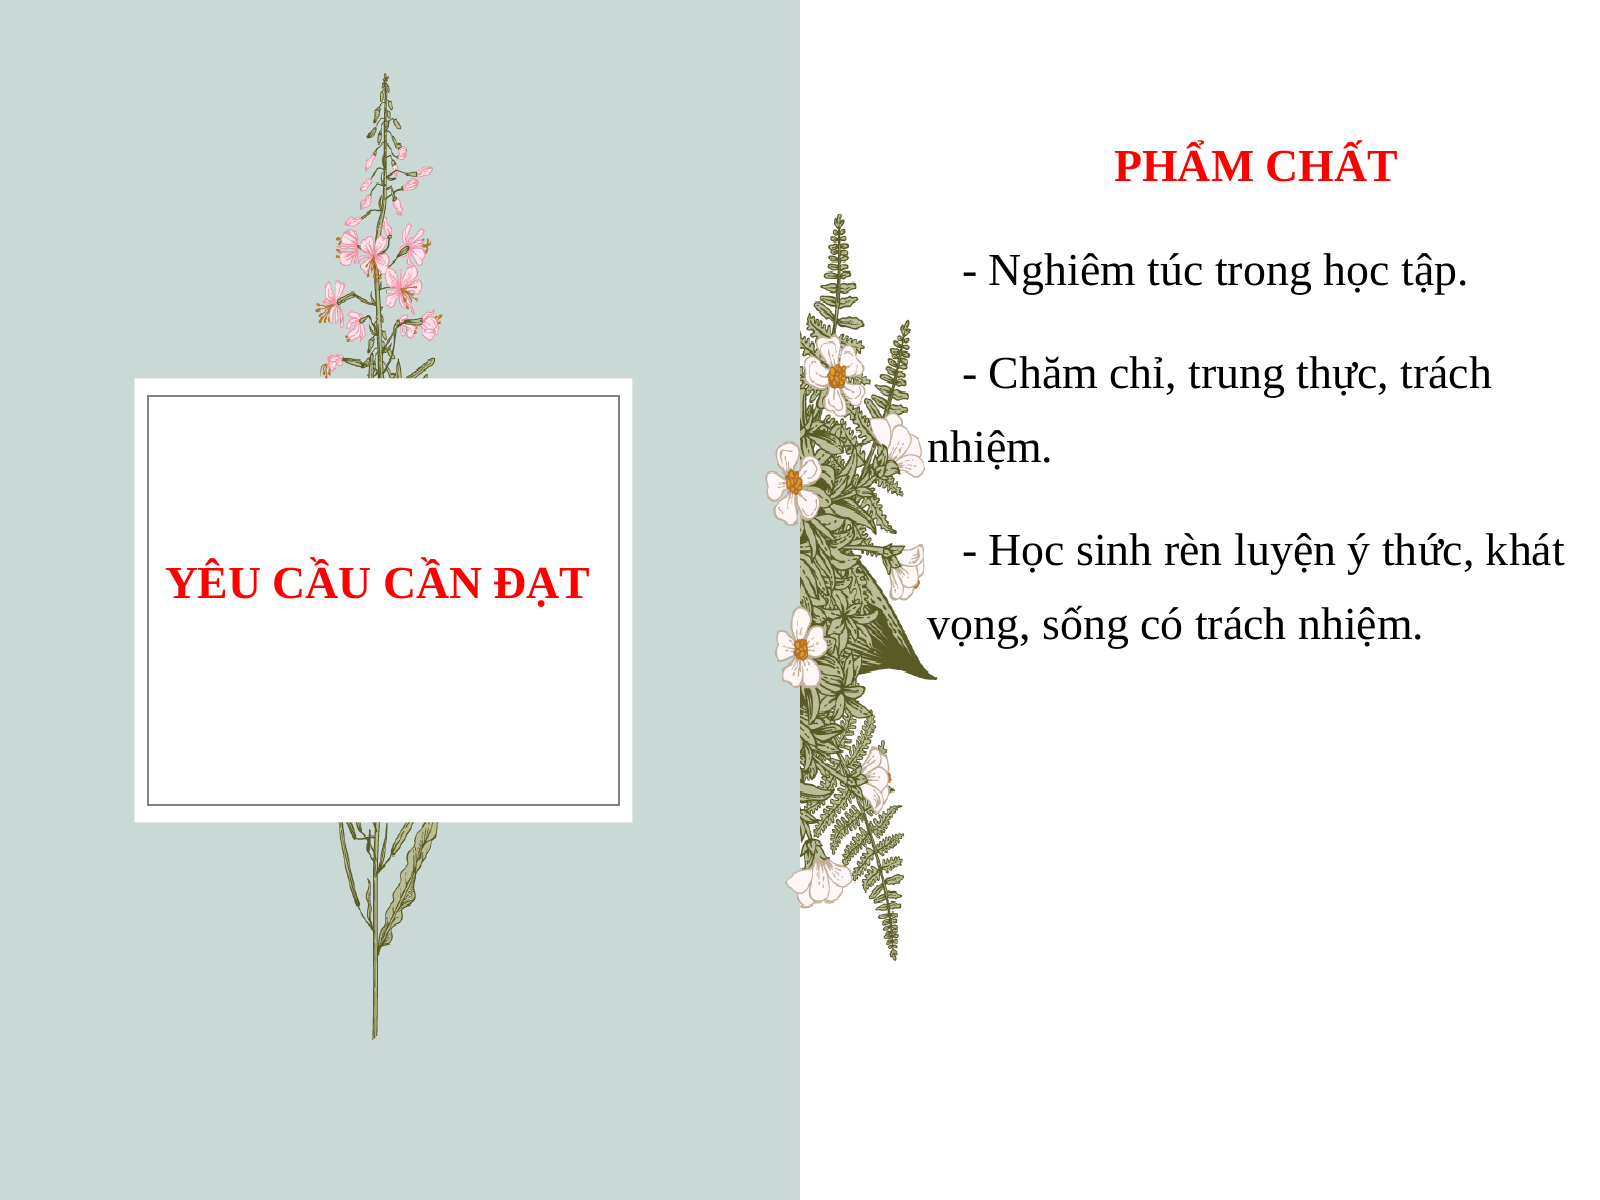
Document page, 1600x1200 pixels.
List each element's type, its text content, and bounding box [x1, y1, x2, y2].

picture [758, 203, 949, 973]
list PHẨM CHẤT - Nghiêm túc trong học tập. - Chăm chỉ, trung thực, trách nhiệm. - Học sinh rèn luyện ý thức, khát vọng, sống có trách nhiệm. [912, 66, 1600, 699]
title YÊU CẦU CẦN ĐẠT [150, 474, 663, 666]
picture [304, 66, 463, 378]
picture [304, 823, 457, 1053]
